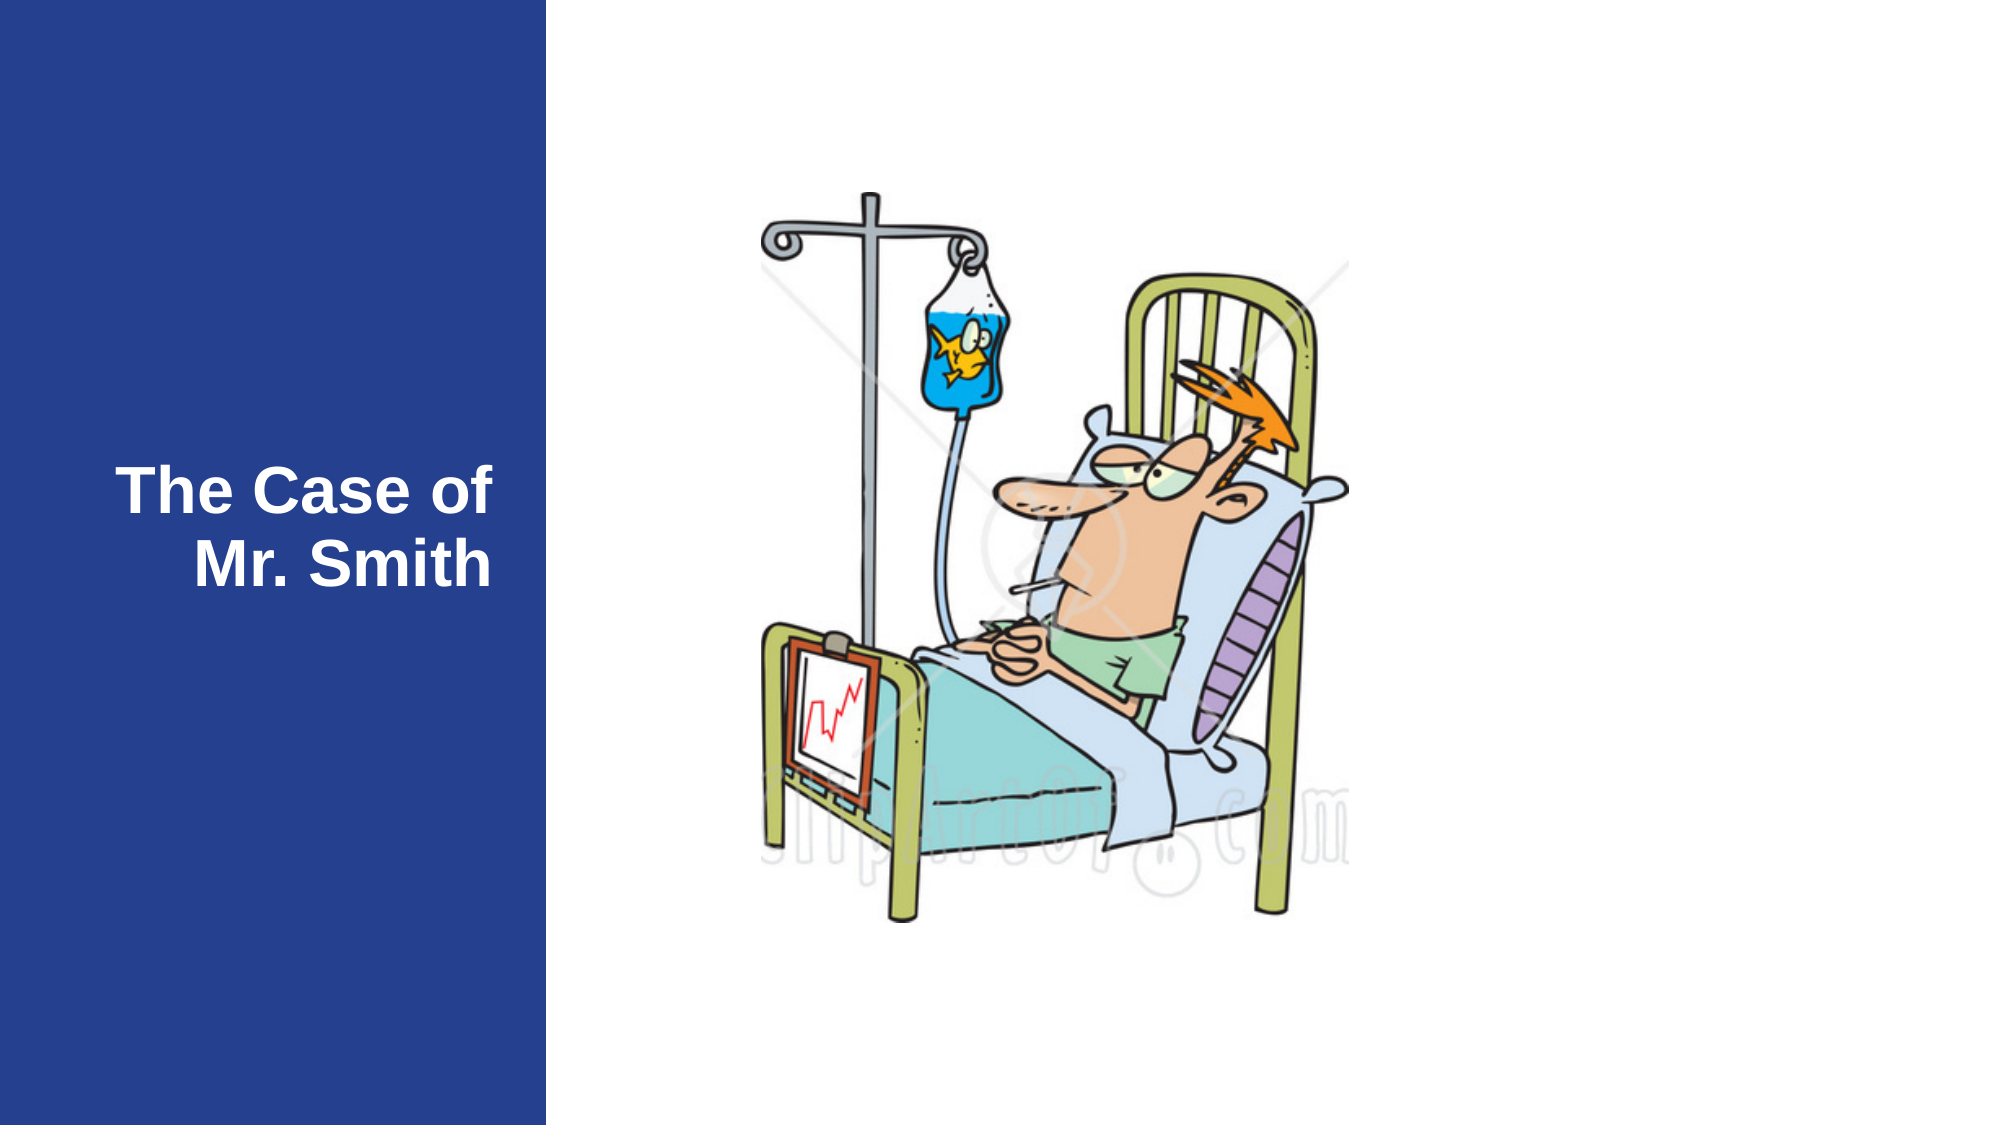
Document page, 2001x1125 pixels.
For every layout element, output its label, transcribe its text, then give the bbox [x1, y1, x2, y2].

title The Case of Mr. Smith [37, 448, 509, 652]
picture [761, 191, 1349, 924]
